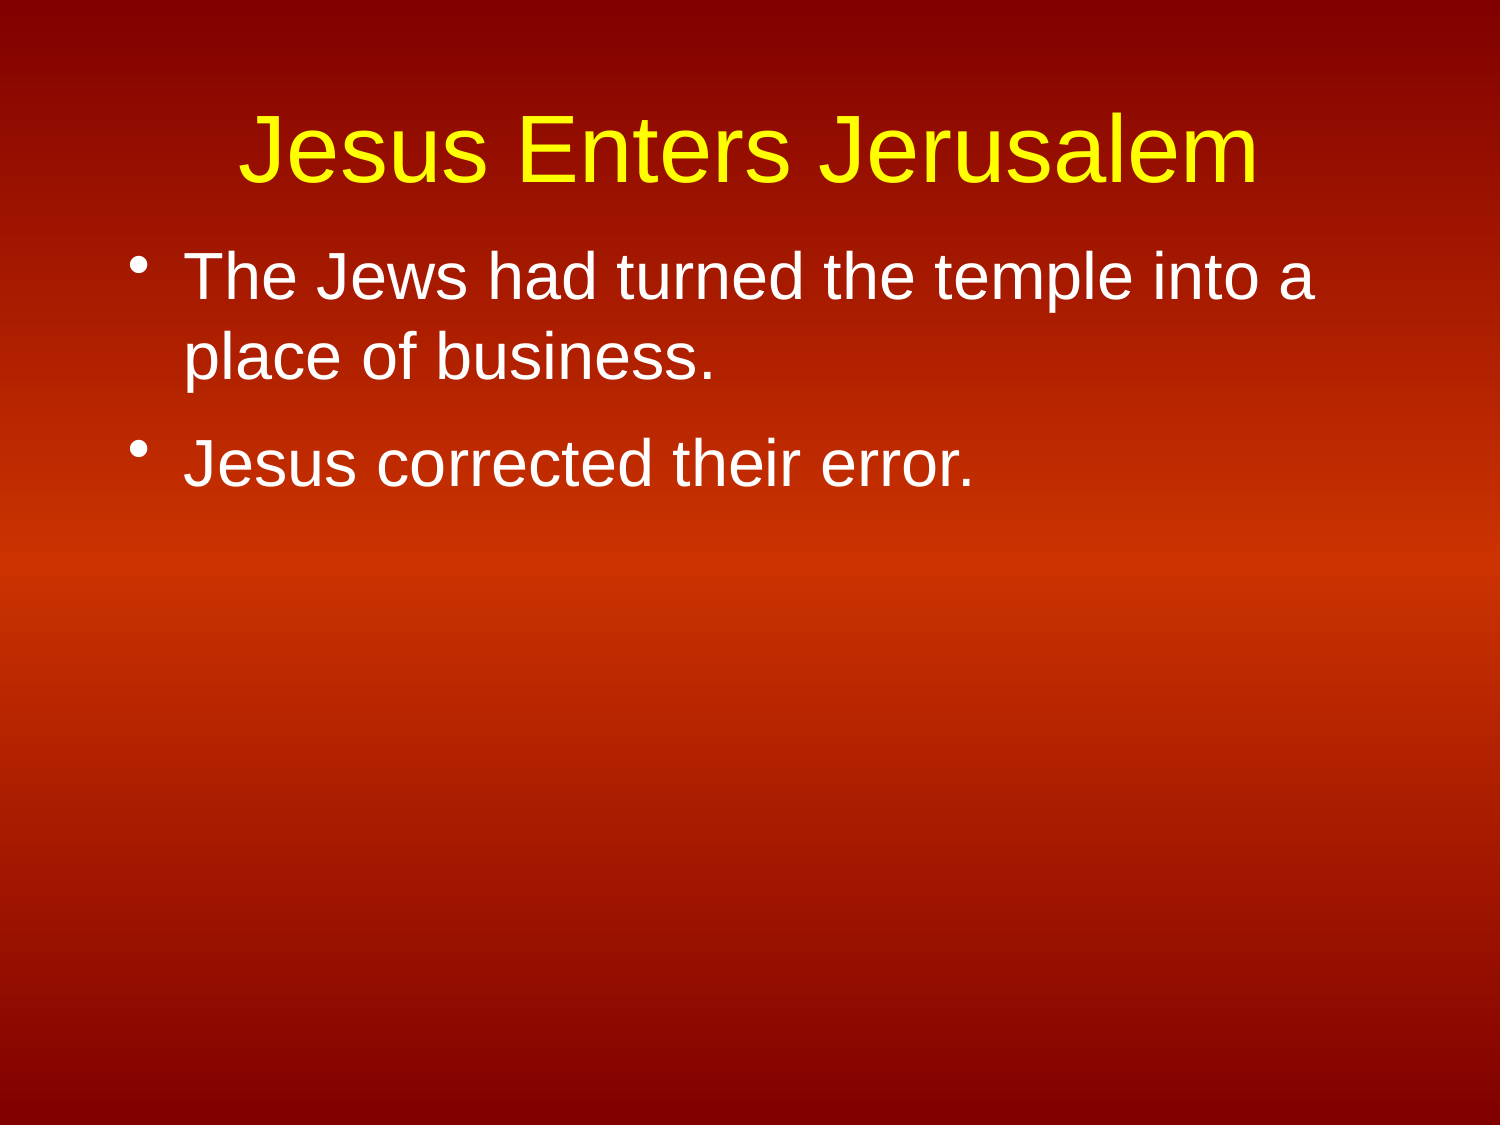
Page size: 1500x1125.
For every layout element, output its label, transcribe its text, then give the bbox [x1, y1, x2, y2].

title Jesus Enters Jerusalem [37, 50, 1463, 238]
list The Jews had turned the temple into a place of business. Jesus corrected their error. [112, 224, 1463, 1125]
